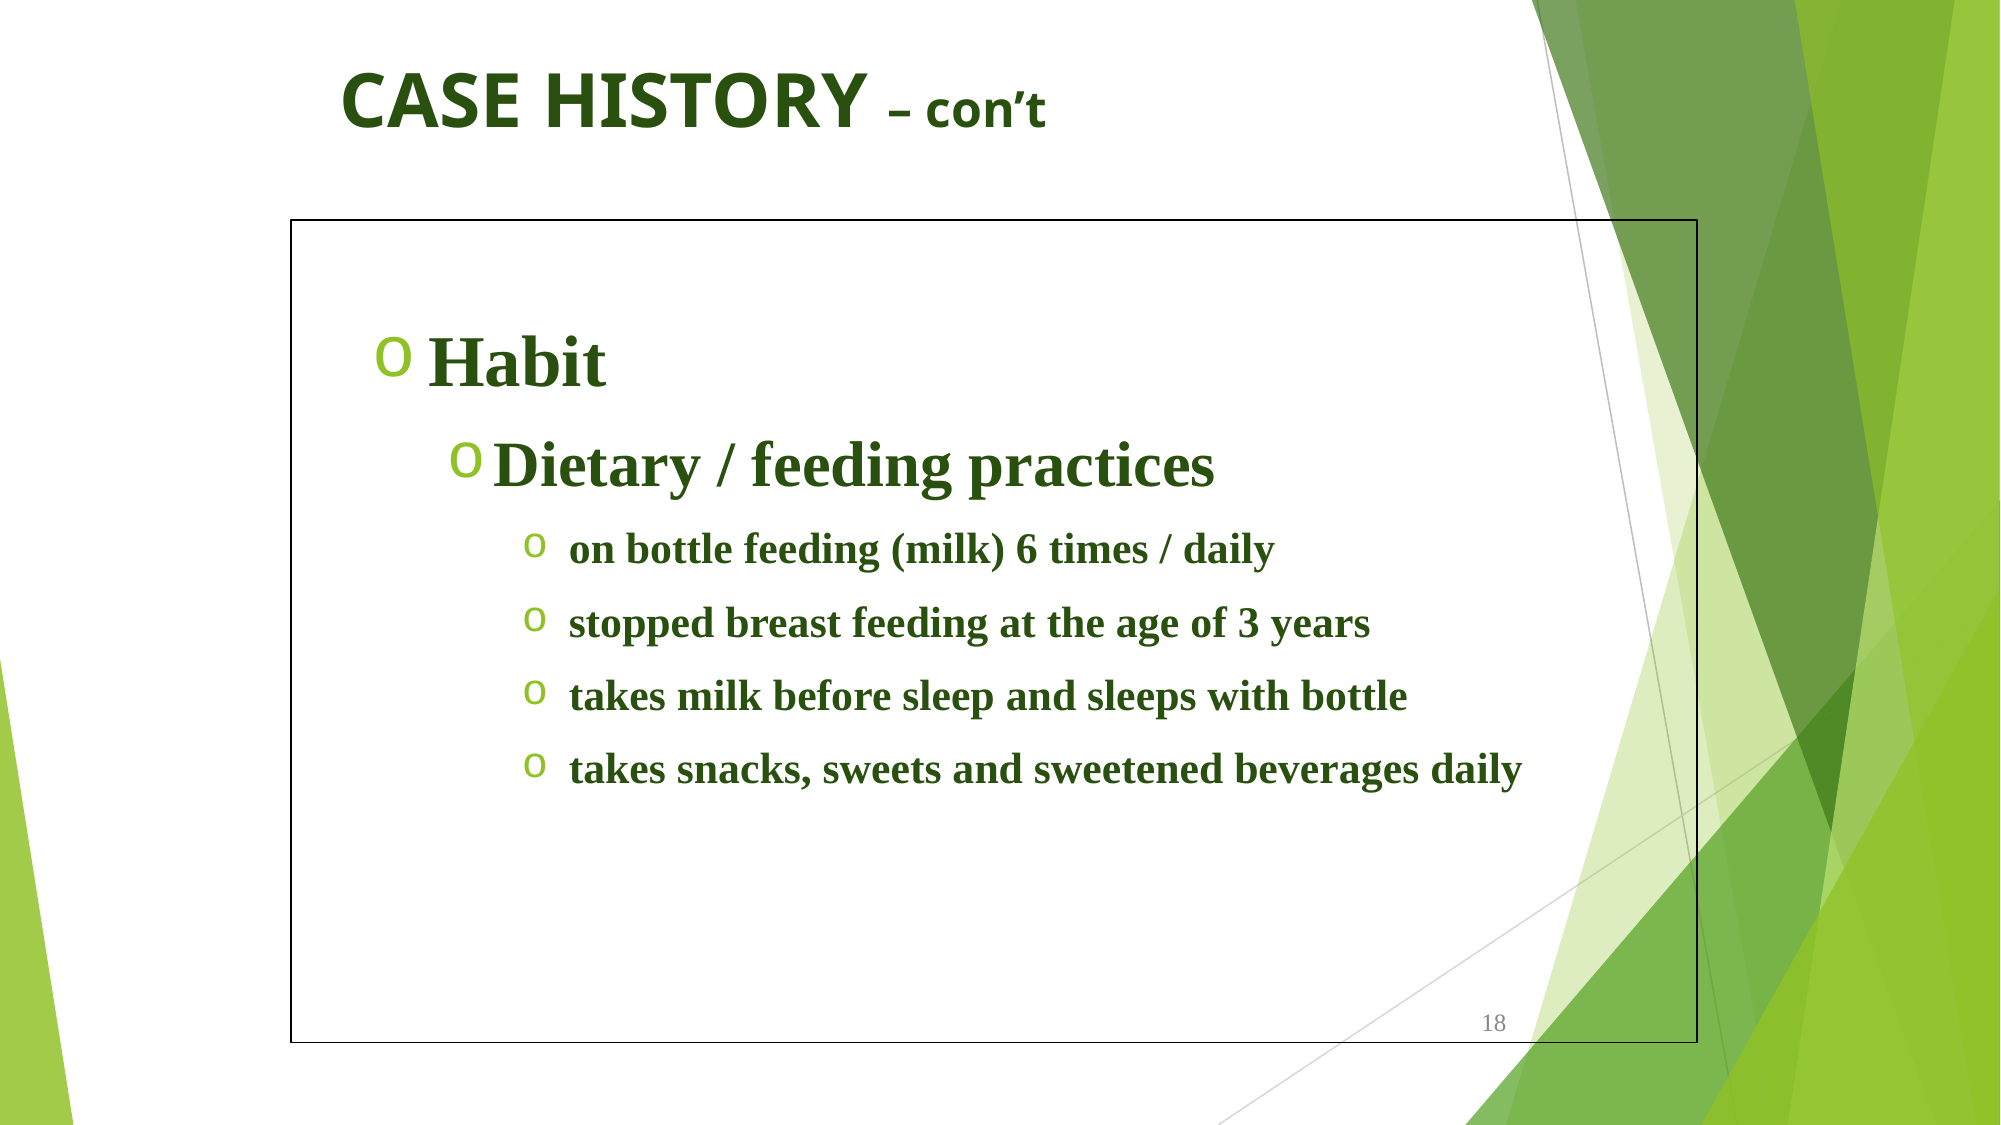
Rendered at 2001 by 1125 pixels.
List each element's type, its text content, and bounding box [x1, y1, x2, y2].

list Habit Dietary / feeding practices on bottle feeding (milk) 6 times / daily stopped breast feeding at the age of 3 years takes milk before sleep and sleeps with bottle takes snacks, sweets and sweetened beverages daily [291, 219, 1697, 1043]
title CASE HISTORY – con’t [324, 45, 1675, 185]
slide_number 18 [1409, 991, 1522, 1051]
